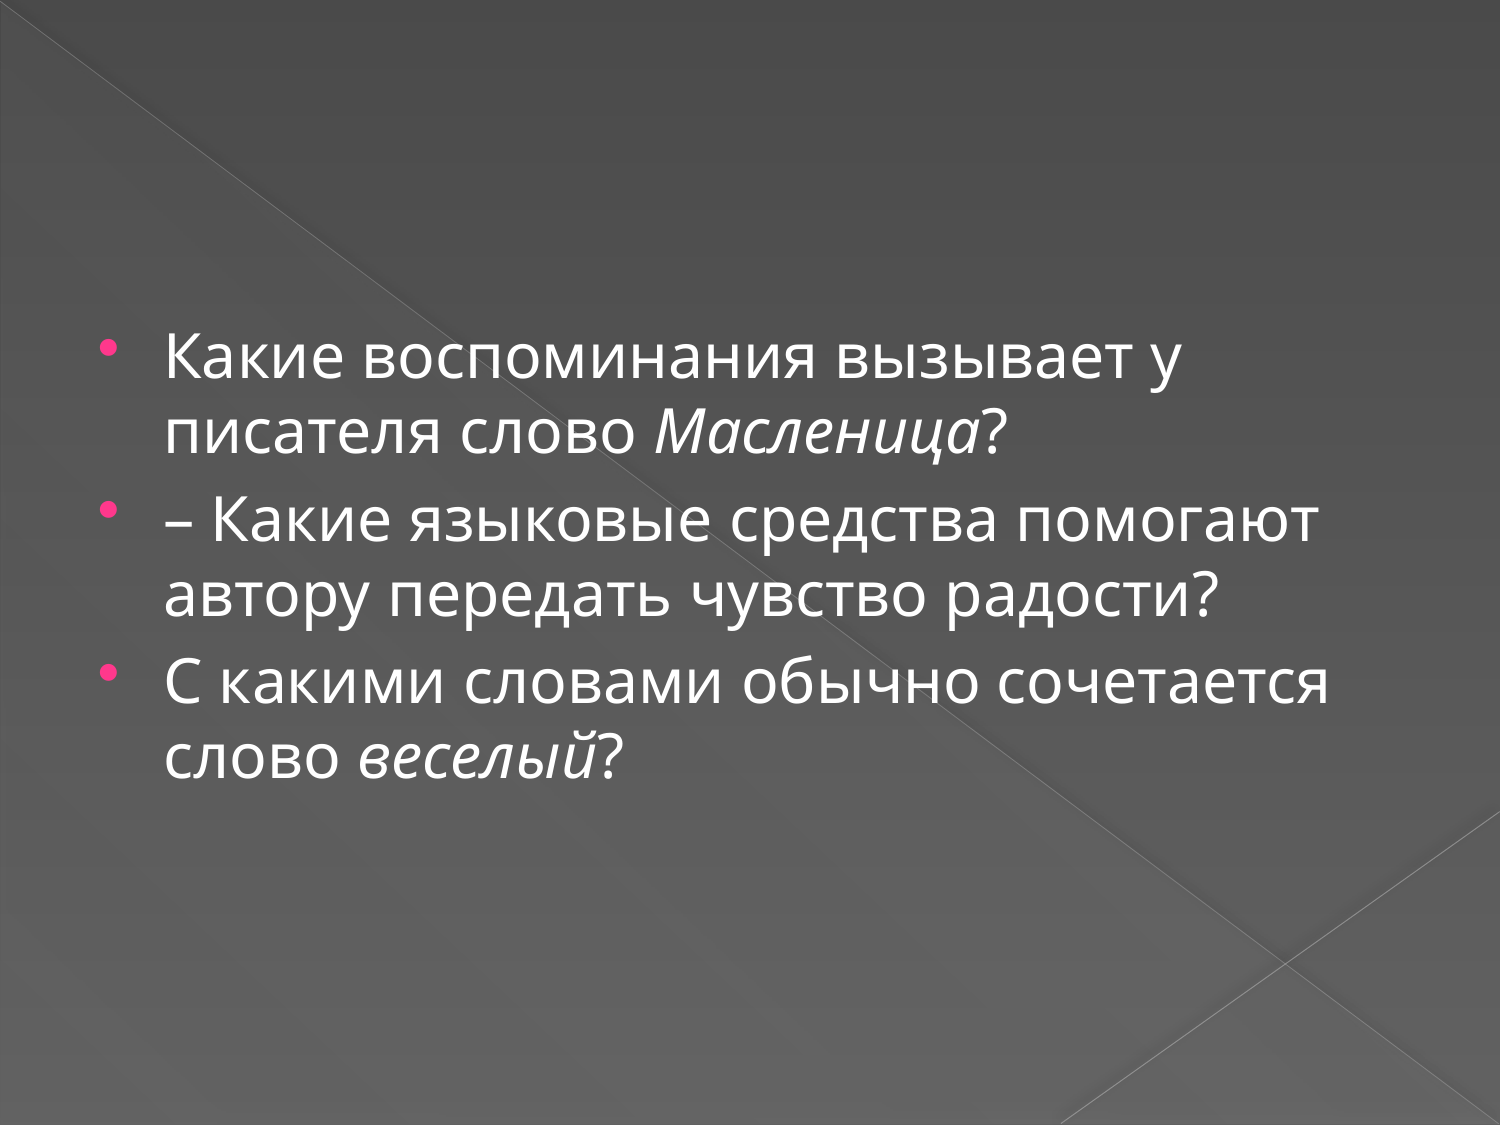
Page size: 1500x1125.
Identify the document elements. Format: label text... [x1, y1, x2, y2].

list Какие воспоминания вызывает у писателя слово Масленица? – Какие языковые средства помогают автору передать чувство радости? С какими словами обычно сочетается слово веселый? [75, 308, 1425, 1059]
